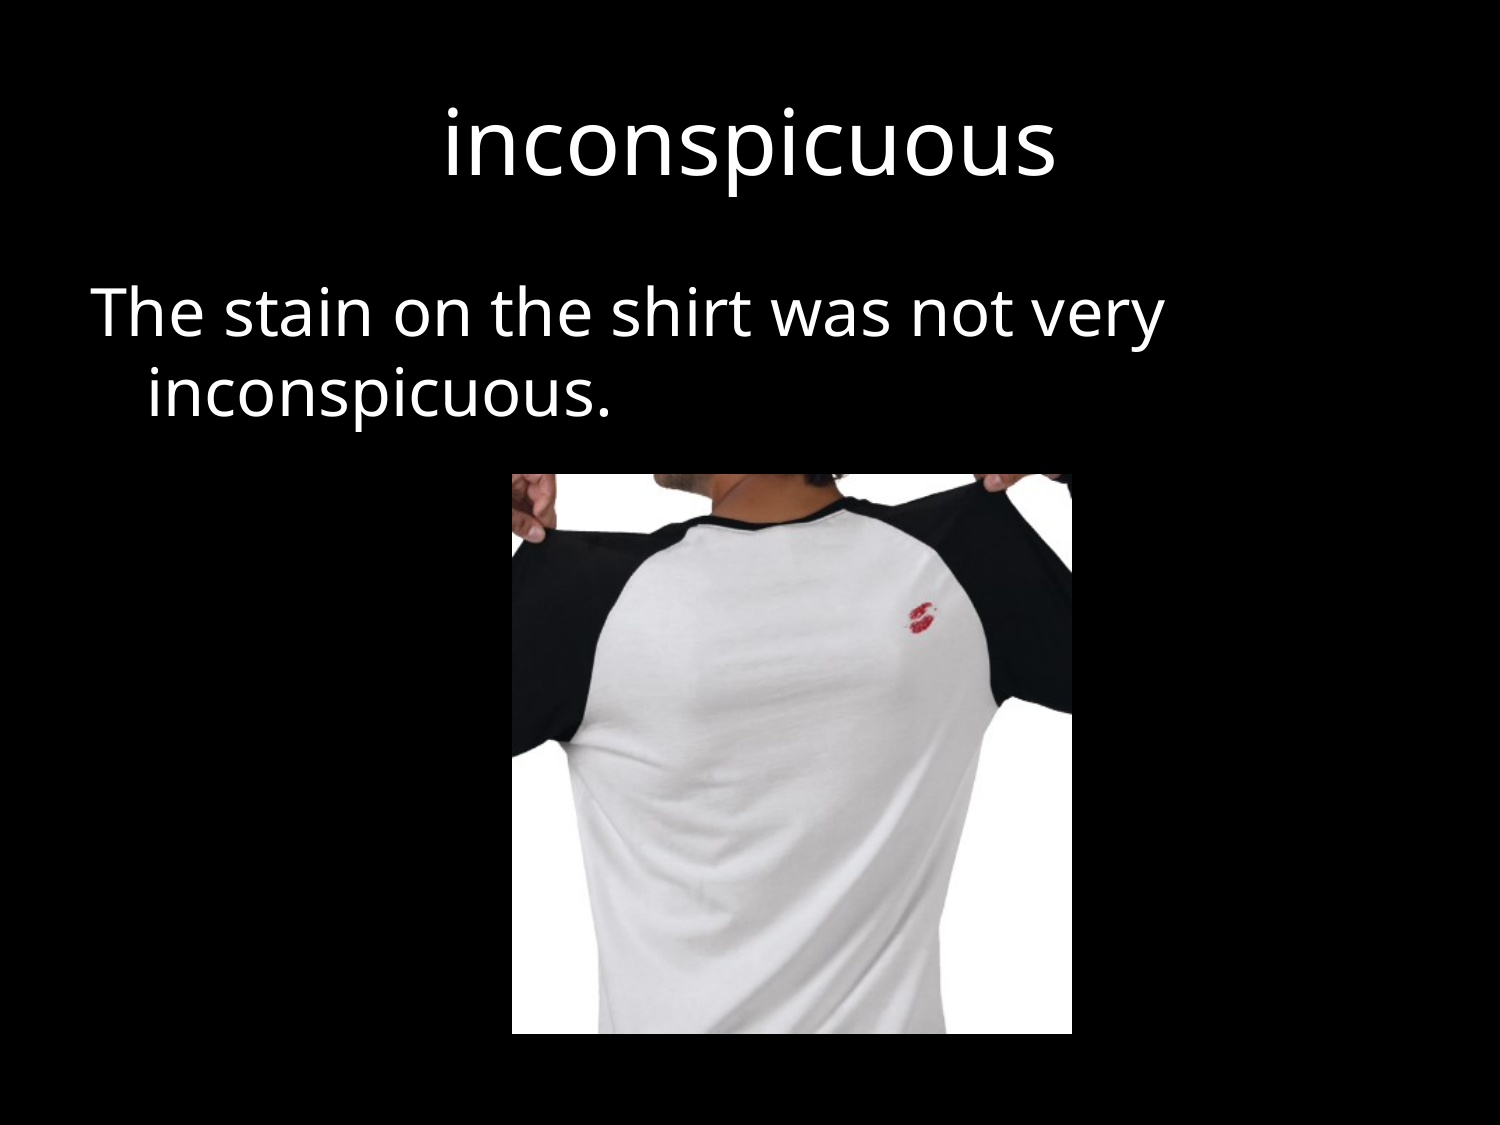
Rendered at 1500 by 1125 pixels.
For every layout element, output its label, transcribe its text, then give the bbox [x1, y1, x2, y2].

picture [512, 474, 1072, 1034]
title inconspicuous [75, 45, 1425, 233]
list The stain on the shirt was not very inconspicuous. [75, 262, 1425, 1005]
